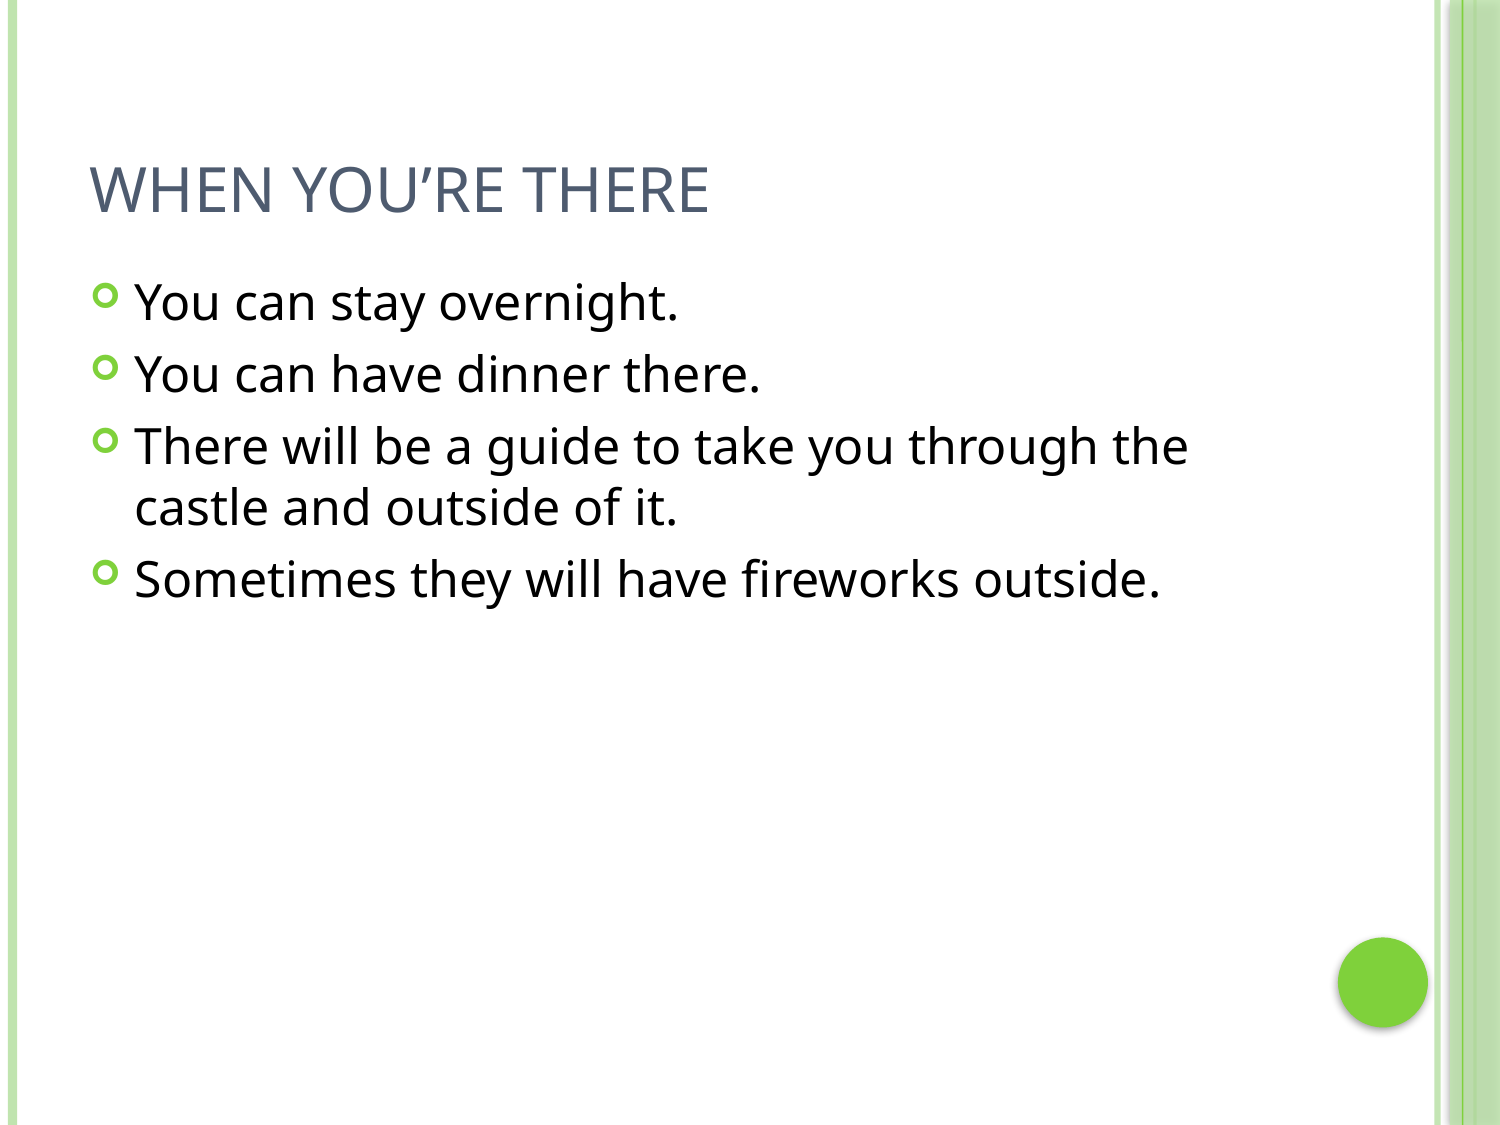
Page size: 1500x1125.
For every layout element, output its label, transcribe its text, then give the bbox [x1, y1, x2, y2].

title When You’re There [75, 45, 1300, 233]
list You can stay overnight. You can have dinner there. There will be a guide to take you through the castle and outside of it. Sometimes they will have fireworks outside. [75, 262, 1300, 1062]
